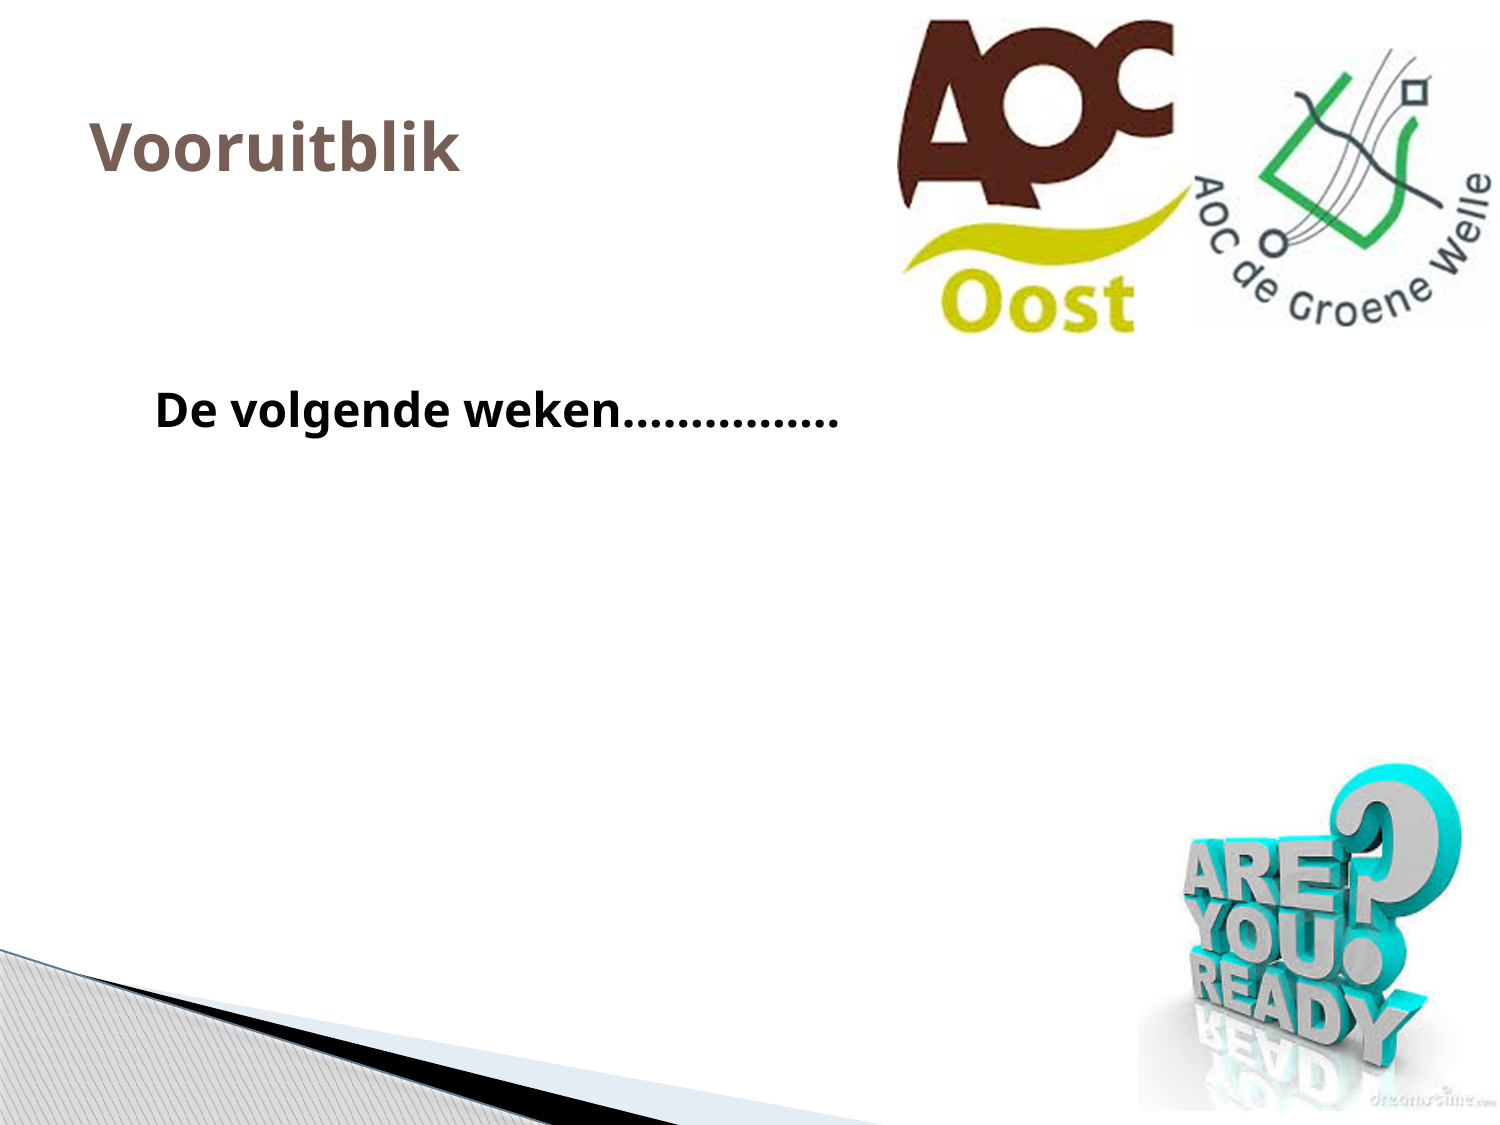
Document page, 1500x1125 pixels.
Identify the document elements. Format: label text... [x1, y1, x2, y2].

picture [897, 18, 1500, 357]
picture [1138, 745, 1499, 1111]
list De volgende weken……………. [75, 244, 1425, 986]
title Vooruitblik [75, 45, 891, 244]
